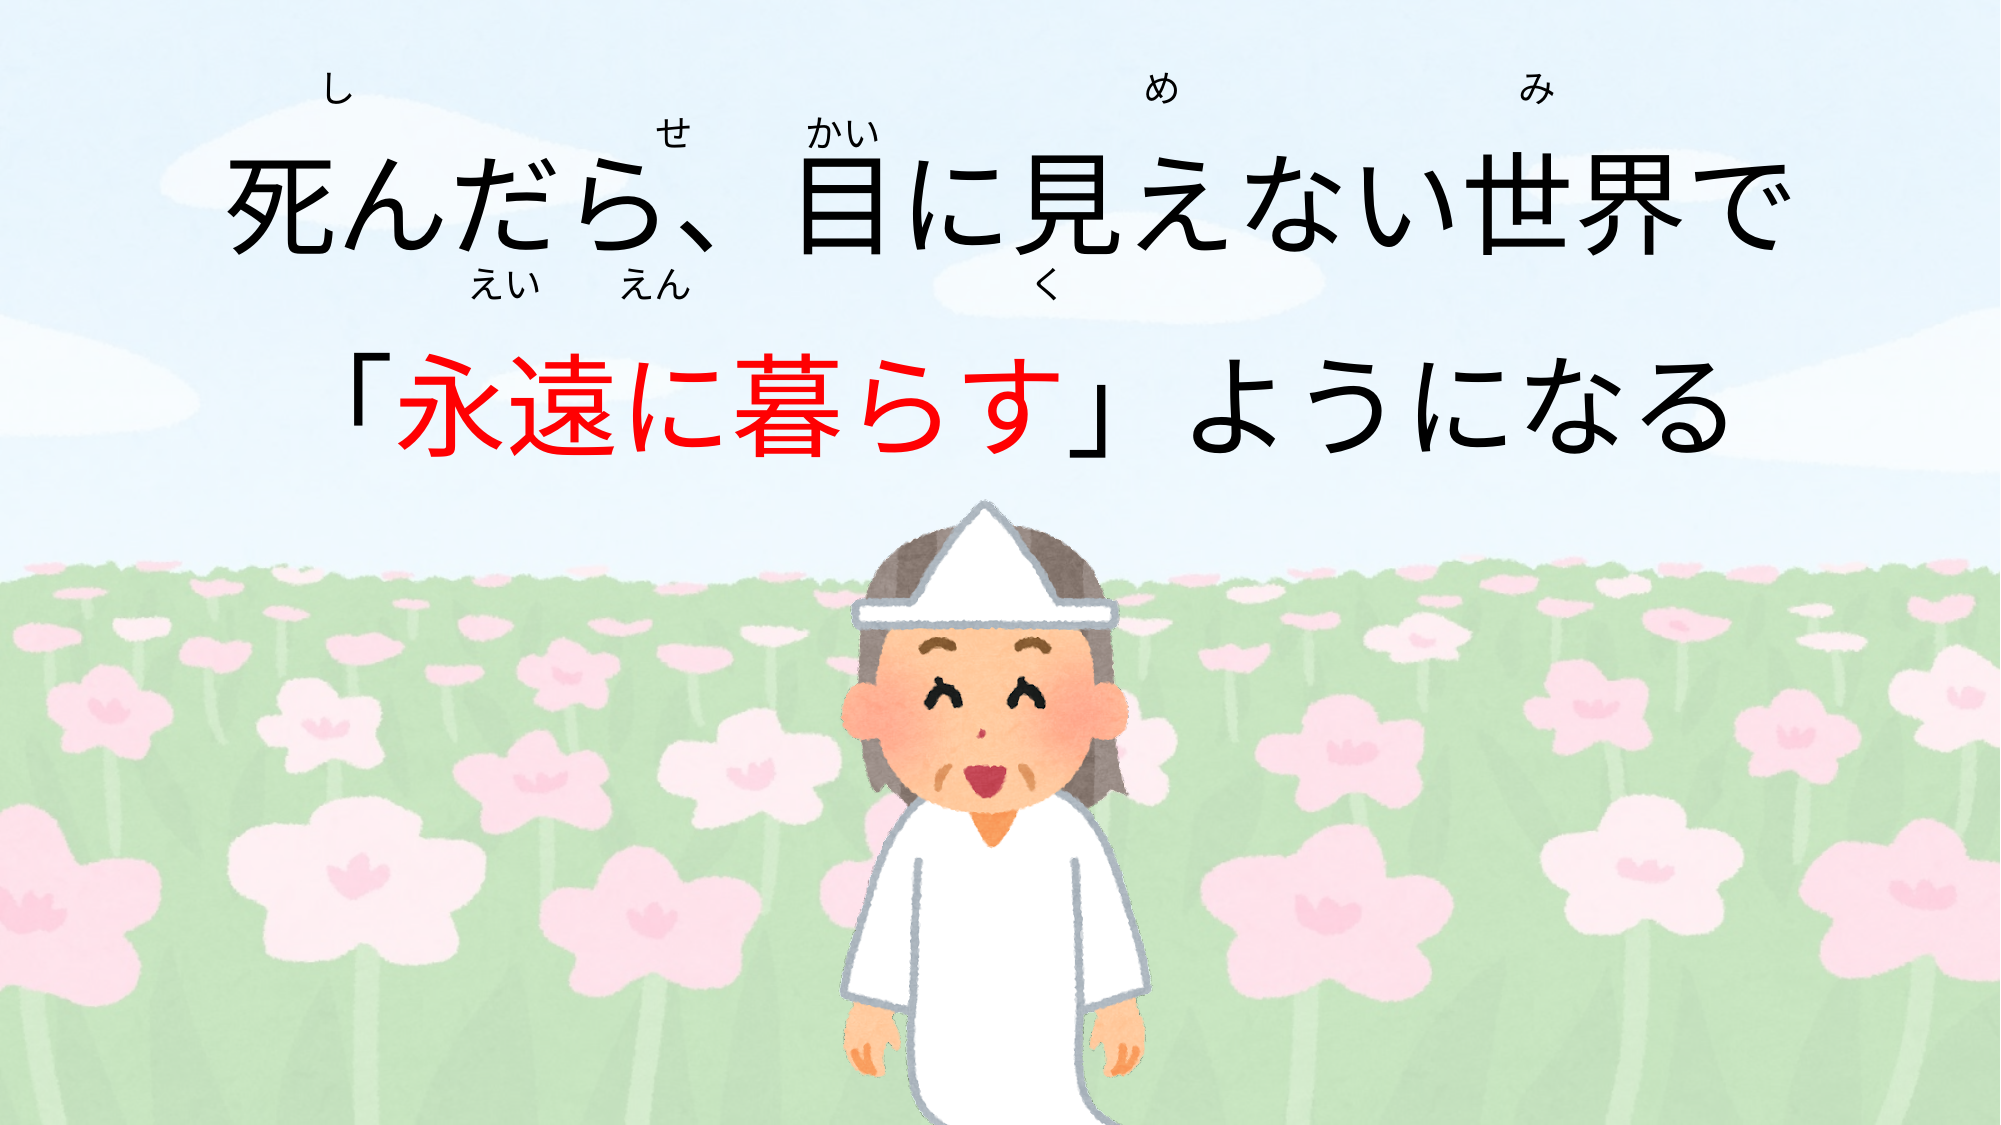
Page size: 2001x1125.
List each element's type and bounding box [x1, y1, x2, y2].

text_box [178, 57, 1916, 449]
picture [0, 0, 2000, 1125]
